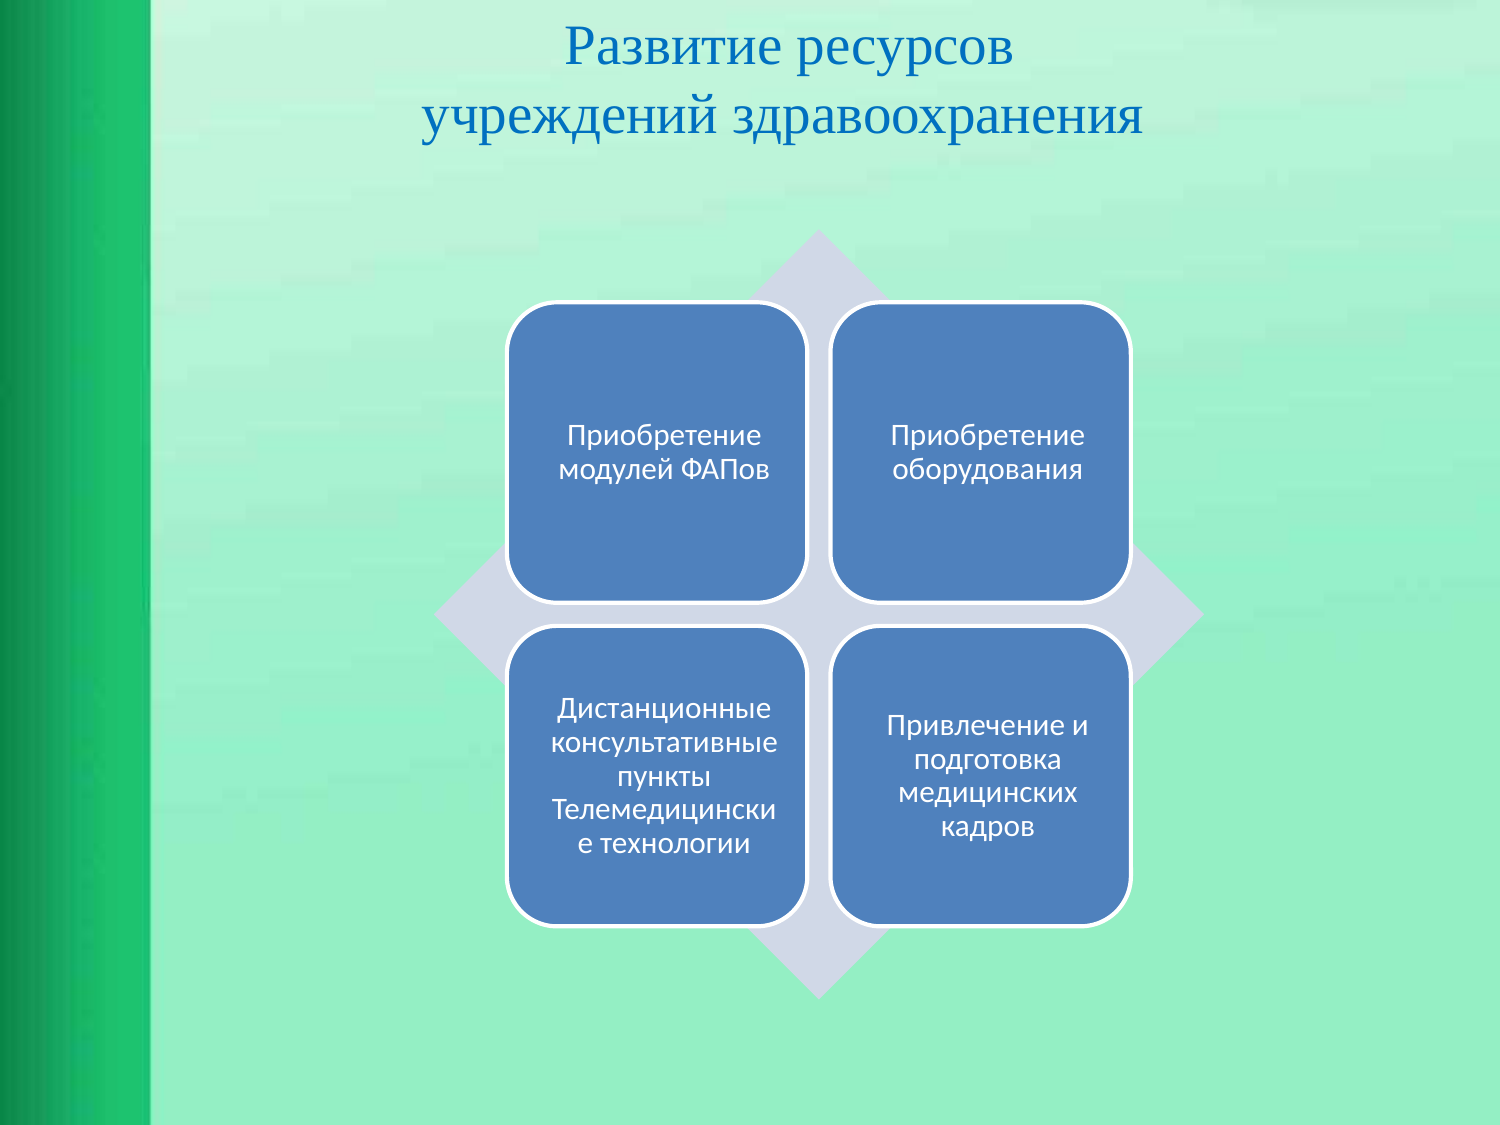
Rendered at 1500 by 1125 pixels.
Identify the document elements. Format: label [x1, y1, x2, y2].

text_box [249, 228, 1389, 1000]
picture [0, 0, 1500, 1125]
